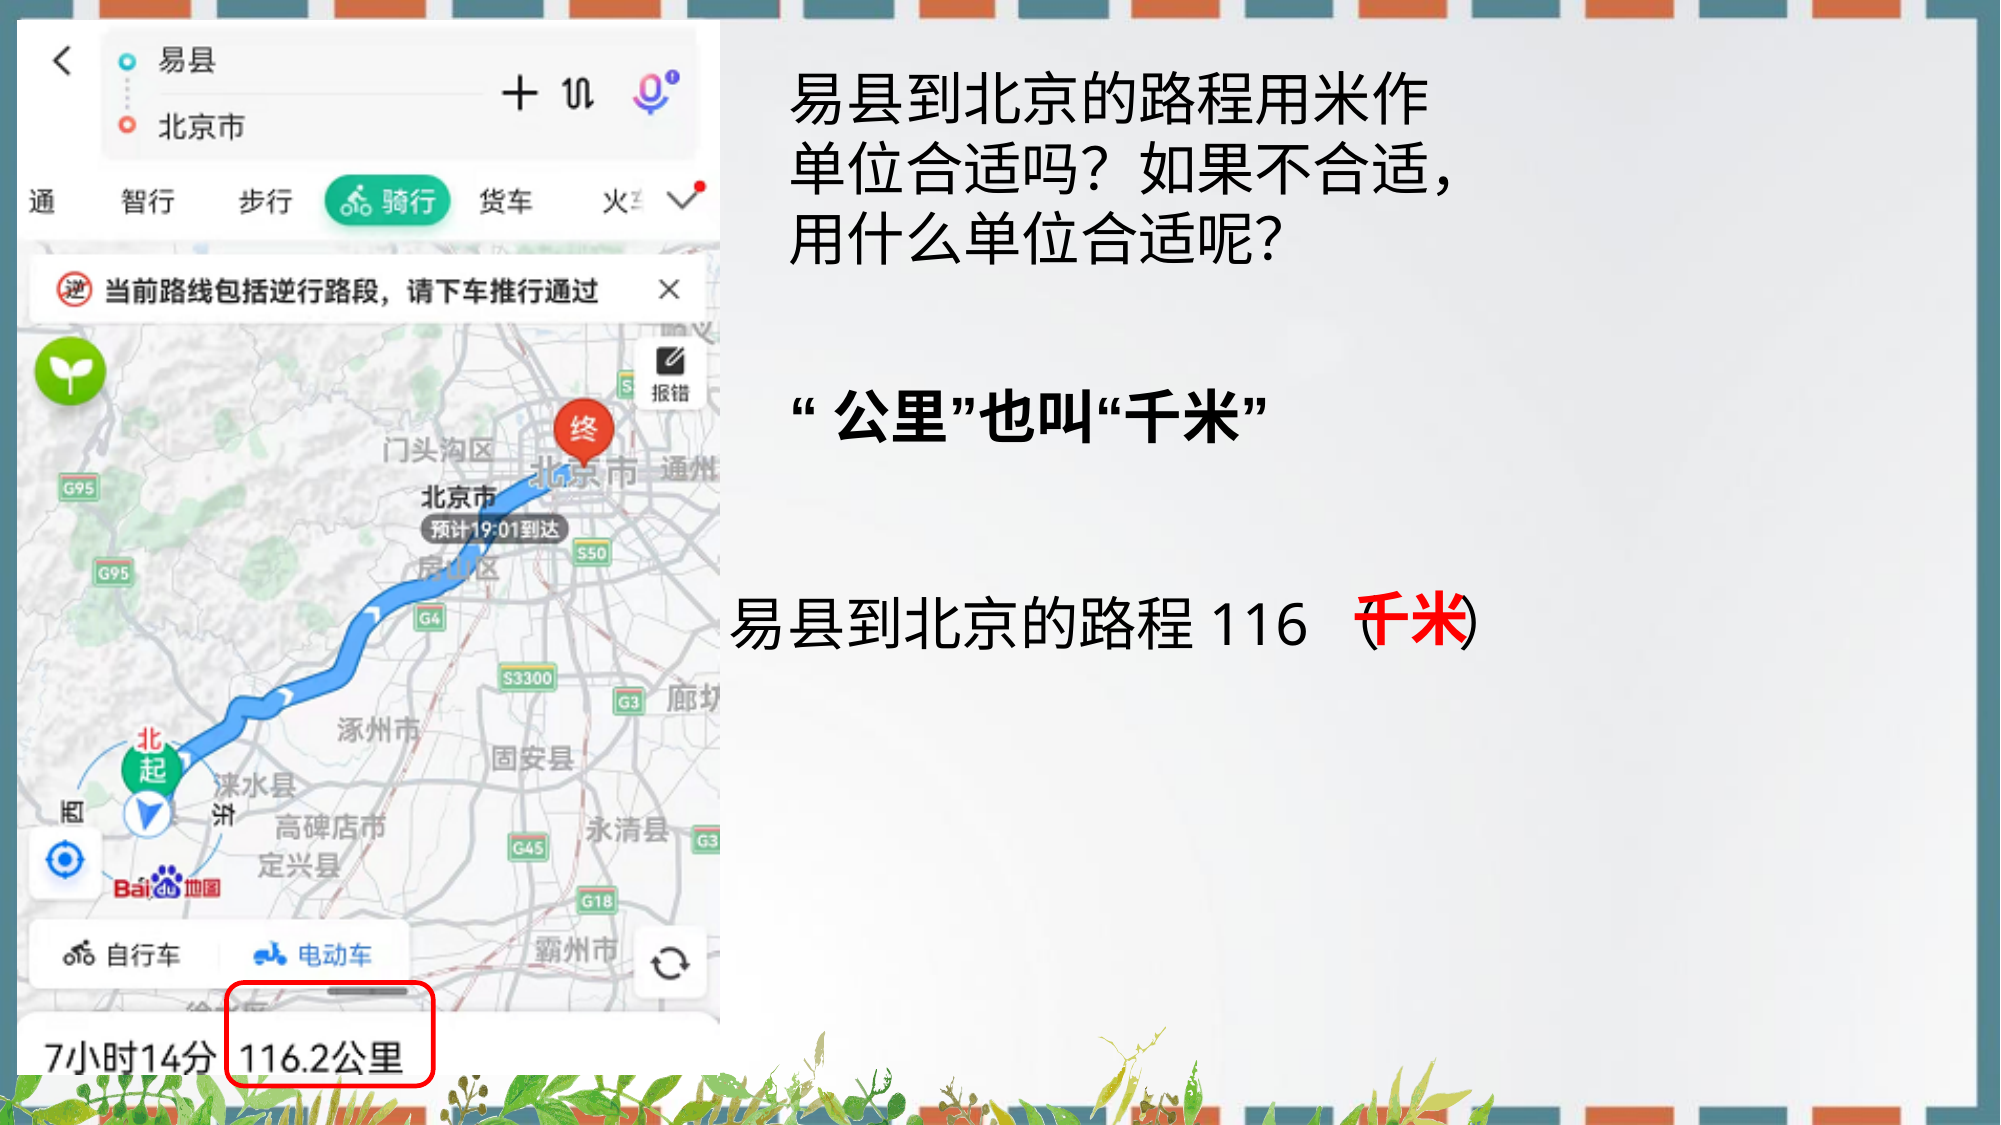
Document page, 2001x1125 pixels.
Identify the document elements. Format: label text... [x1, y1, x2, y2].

picture [0, 0, 2000, 1125]
text_box “公里”也叫“千米” [774, 373, 1424, 459]
text_box 易县到北京的路程116（ ） [720, 509, 1533, 665]
text_box 千米 [1337, 574, 1541, 660]
text_box 易县到北京的路程用米作单位合适吗？如果不合适，用什么单位合适呢？ [773, 54, 1478, 280]
